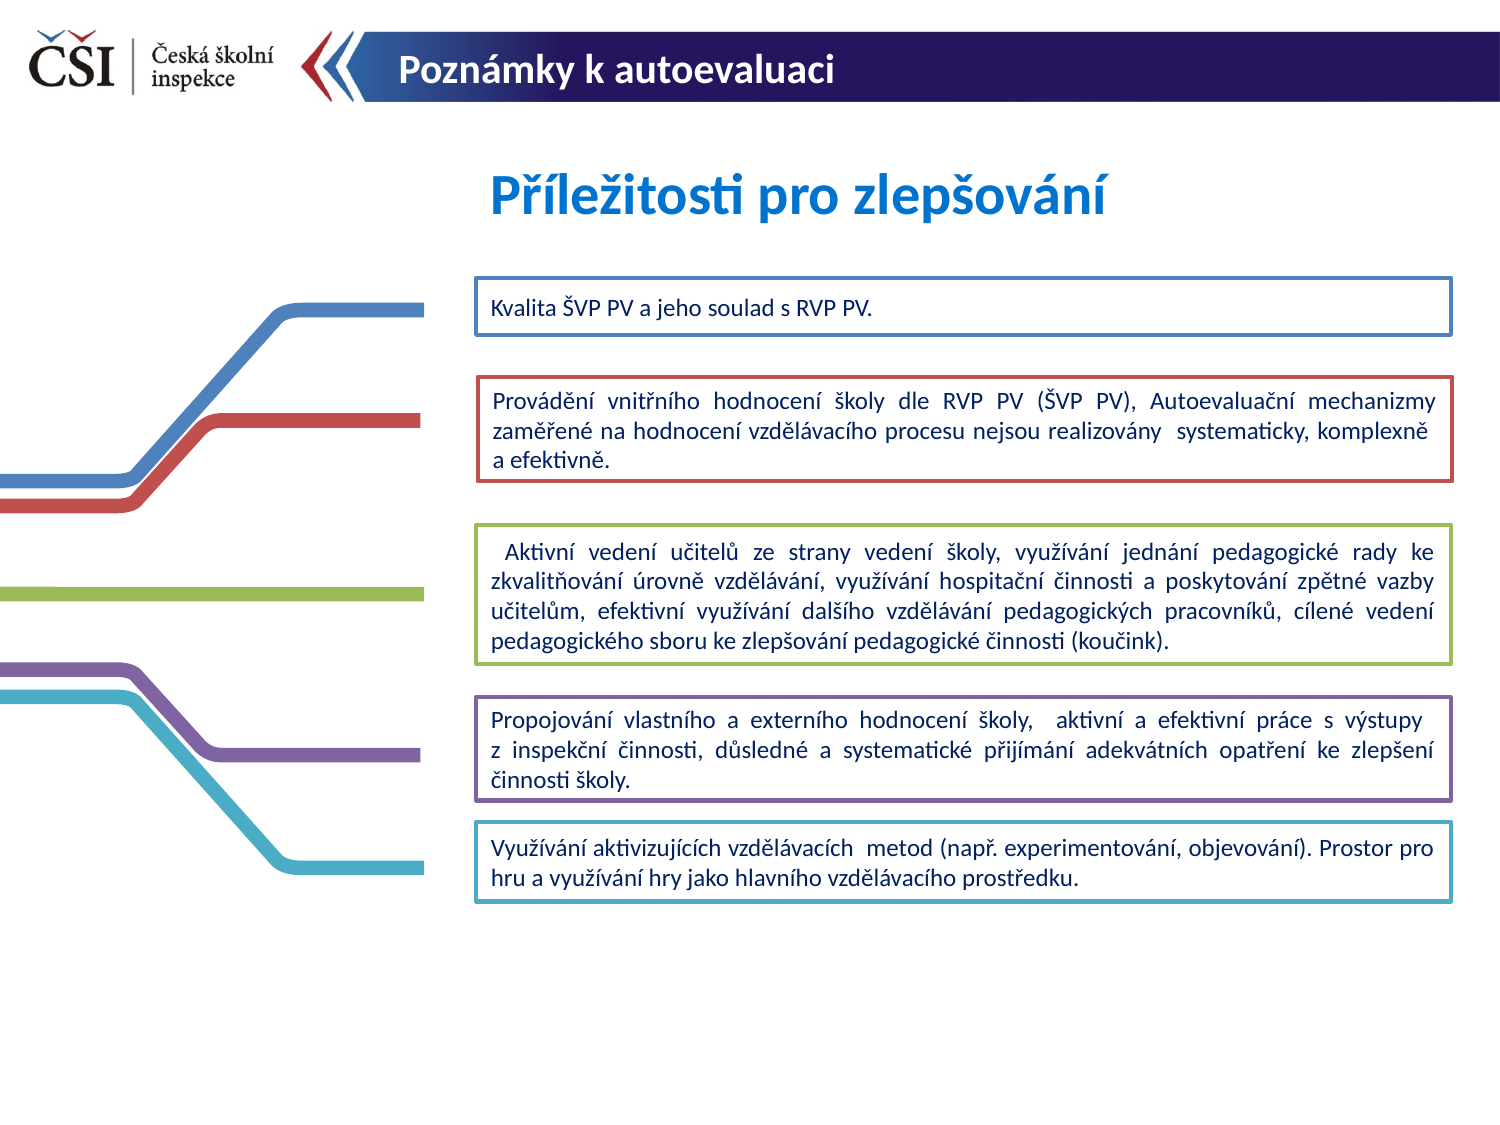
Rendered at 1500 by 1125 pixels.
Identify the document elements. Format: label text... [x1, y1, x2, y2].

text_box Propojování vlastního a externího hodnocení školy, aktivní a efektivní práce s výstupy z inspekční činnosti, důsledné a systematické přijímání adekvátních opatření ke zlepšení činnosti školy. [474, 695, 1453, 803]
text_box [0, 420, 421, 506]
text_box [0, 310, 425, 482]
text_box [0, 696, 425, 868]
text_box Poznámky k autoevaluaci [383, 33, 901, 100]
title Příležitosti pro zlepšování [476, 148, 1454, 227]
text_box Aktivní vedení učitelů ze strany vedení školy, využívání jednání pedagogické rady ke zkvalitňování úrovně vzdělávání, využívání hospitační činnosti a poskytování zpětné vazby učitelům, efektivní využívání dalšího vzdělávání pedagogických pracovníků, cílené vedení pedagogického sboru ke zlepšování pedagogické činnosti (koučink). [474, 523, 1453, 666]
text_box Využívání aktivizujících vzdělávacích metod (např. experimentování, objevování). Prostor pro hru a využívání hry jako hlavního vzdělávacího prostředku. [474, 820, 1453, 904]
text_box Kvalita ŠVP PV a jeho soulad s RVP PV. [474, 276, 1453, 337]
text_box [0, 669, 421, 756]
picture [29, 30, 1500, 102]
text_box Provádění vnitřního hodnocení školy dle RVP PV (ŠVP PV), Autoevaluační mechanizmy zaměřené na hodnocení vzdělávacího procesu nejsou realizovány systematicky, komplexně a efektivně. [476, 375, 1454, 483]
